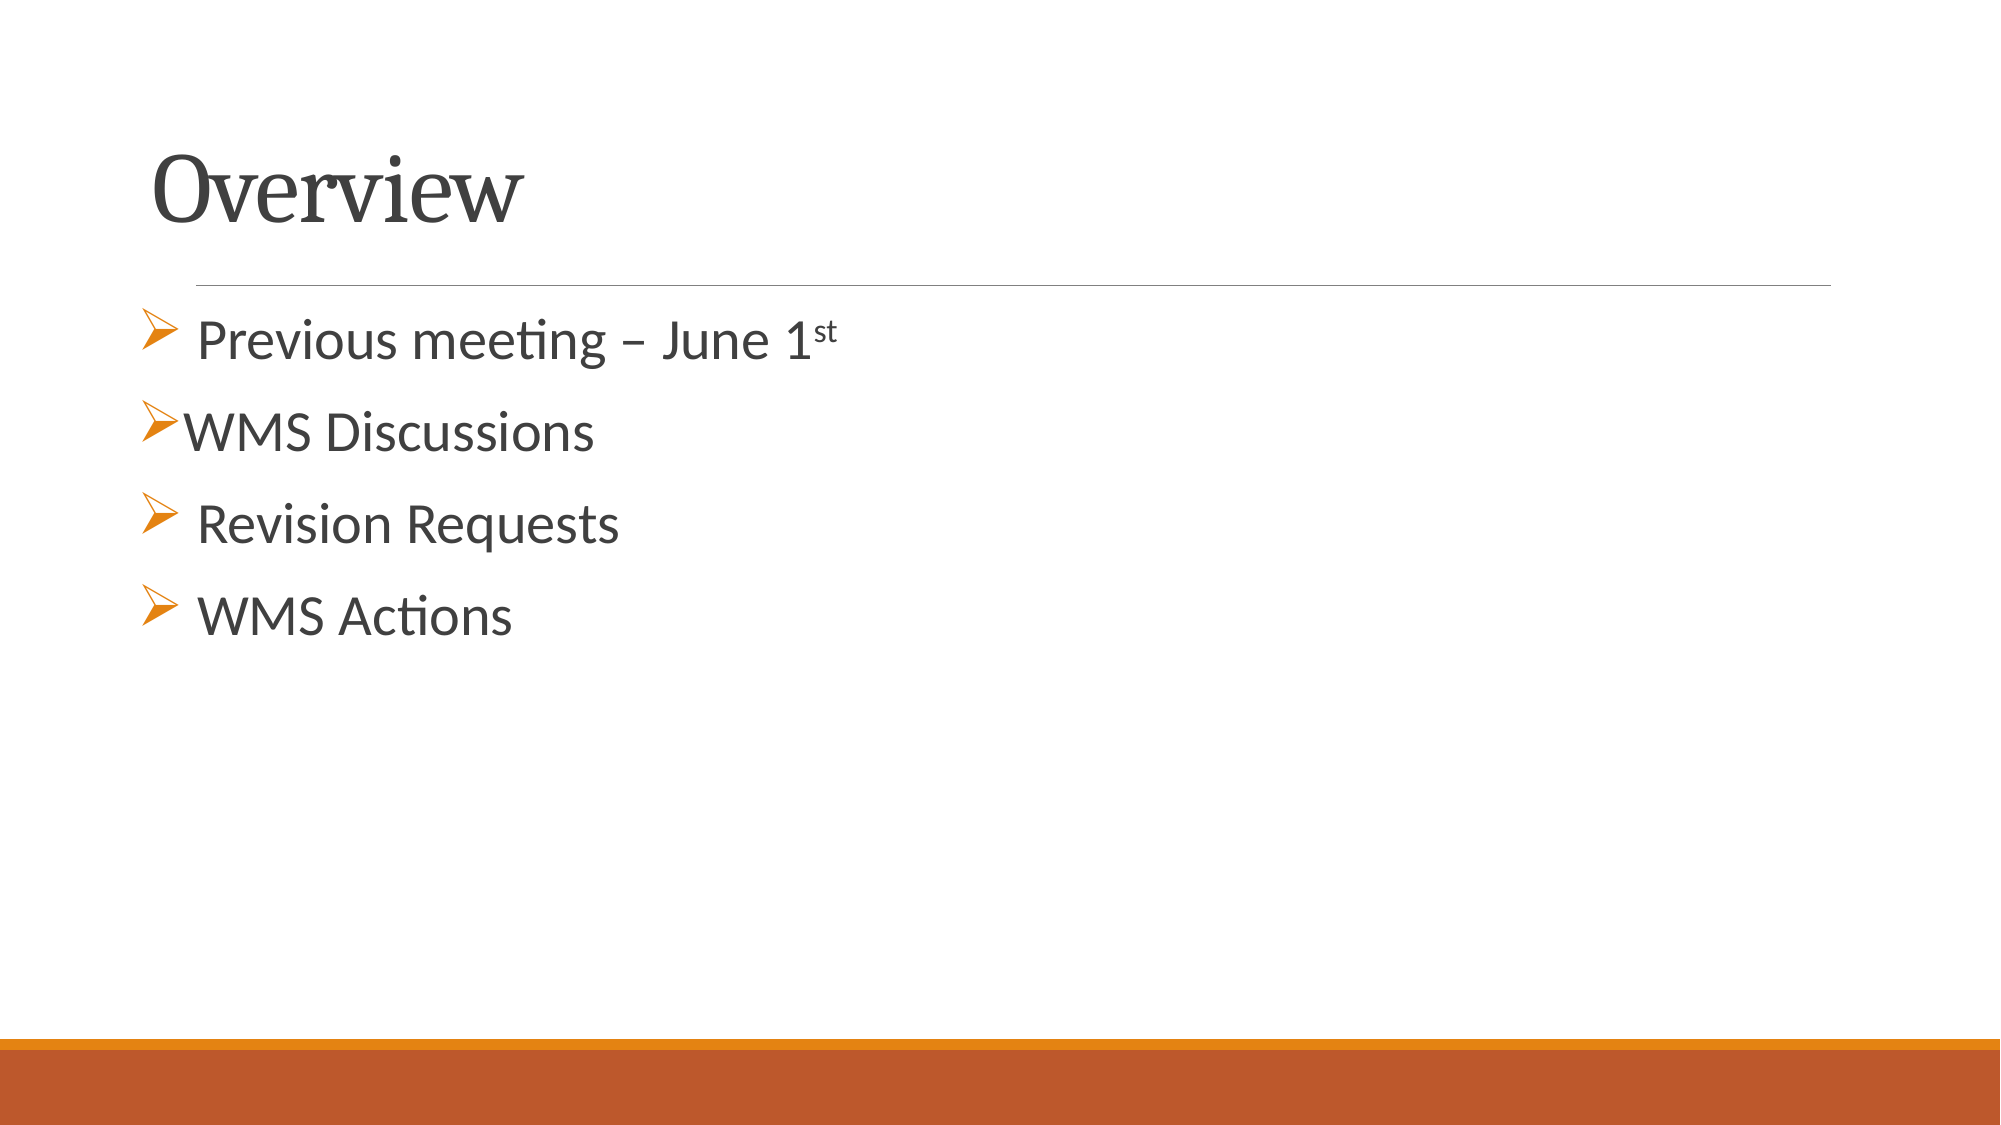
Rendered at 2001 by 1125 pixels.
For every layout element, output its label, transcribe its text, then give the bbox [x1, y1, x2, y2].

title Overview [137, 41, 1863, 251]
list Previous meeting – June 1st WMS Discussions Revision Requests WMS Actions [137, 301, 1863, 1013]
